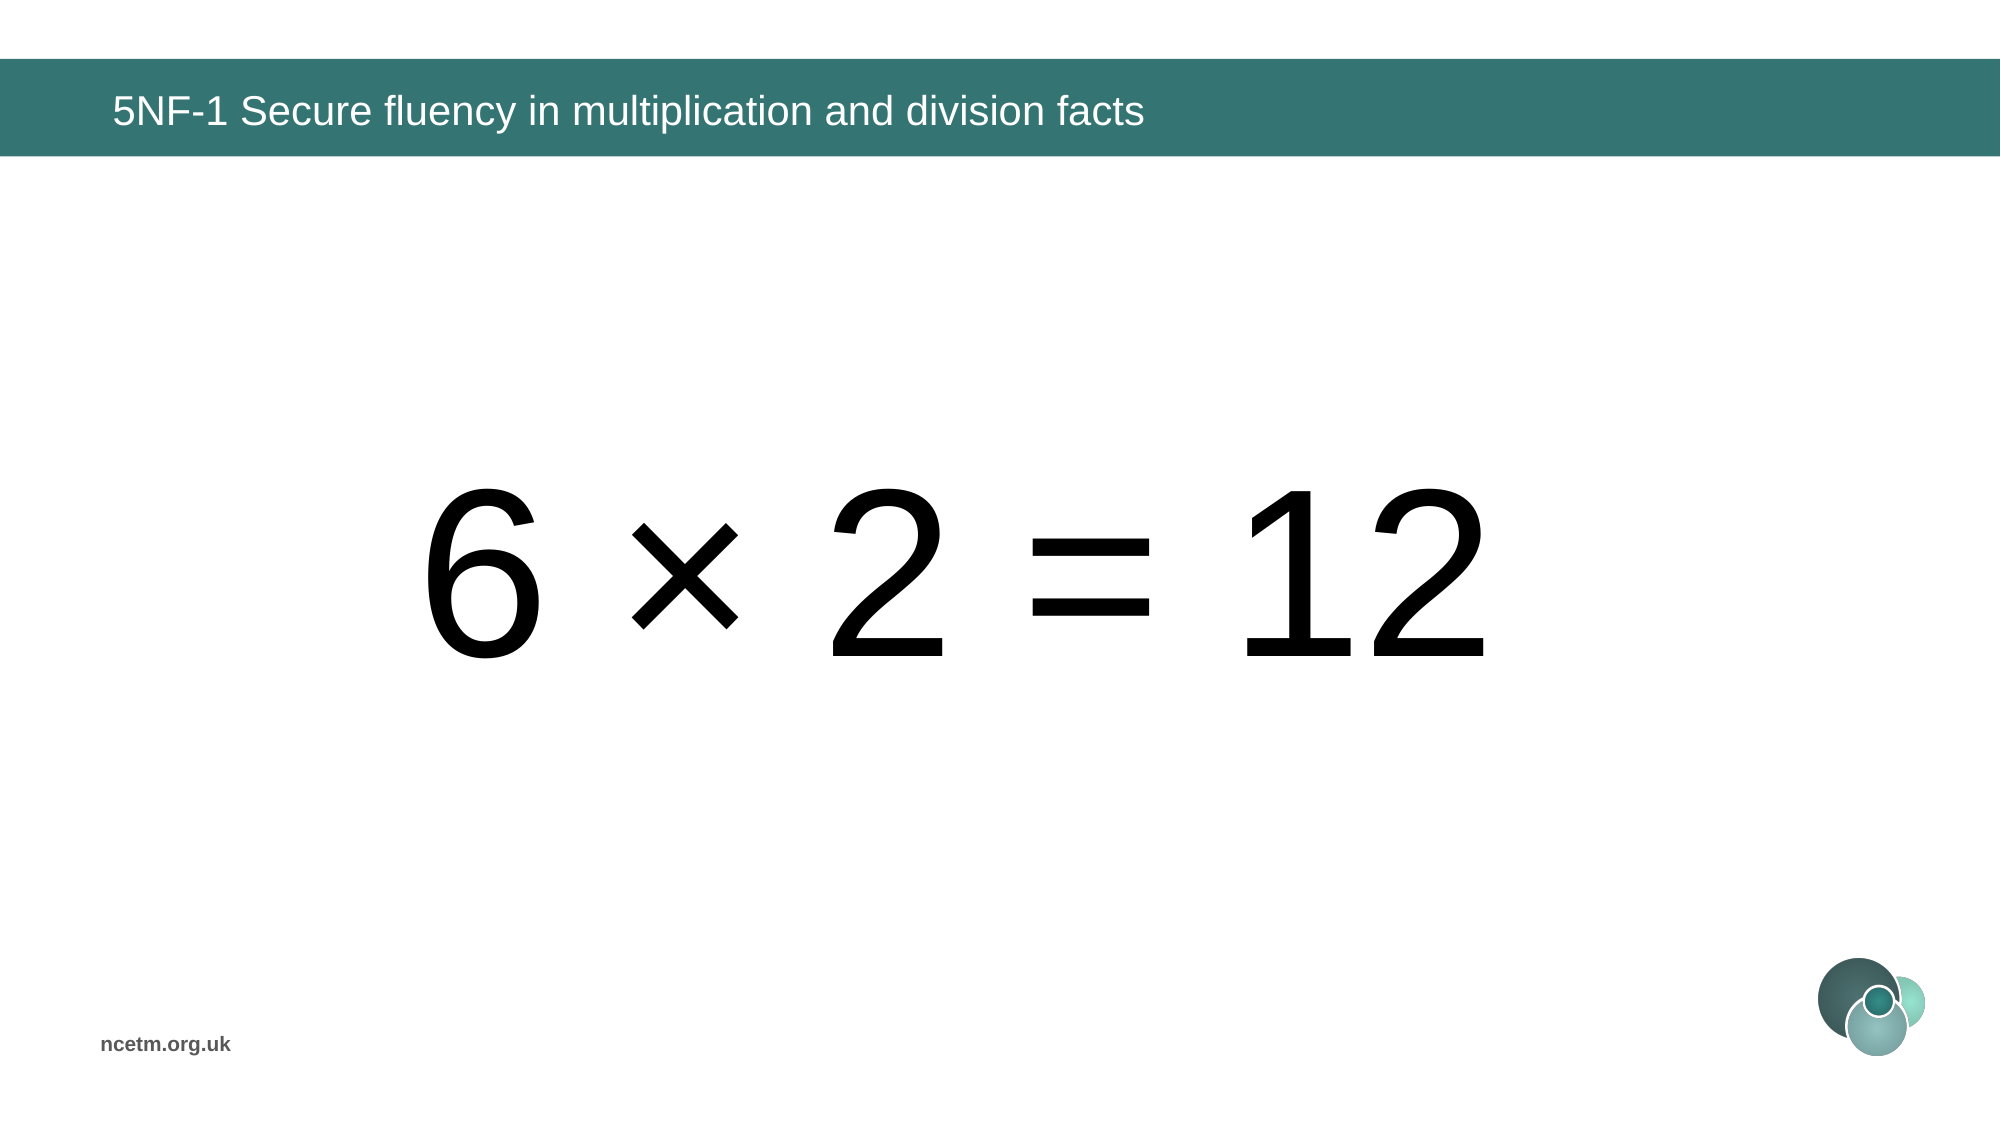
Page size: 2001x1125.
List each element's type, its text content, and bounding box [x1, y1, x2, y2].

text_box 6 × 2 = [401, 409, 1214, 712]
text_box 12 [1214, 409, 1511, 712]
picture [1818, 958, 1925, 1056]
title 5NF-1 Secure fluency in multiplication and division facts [97, 76, 1945, 147]
